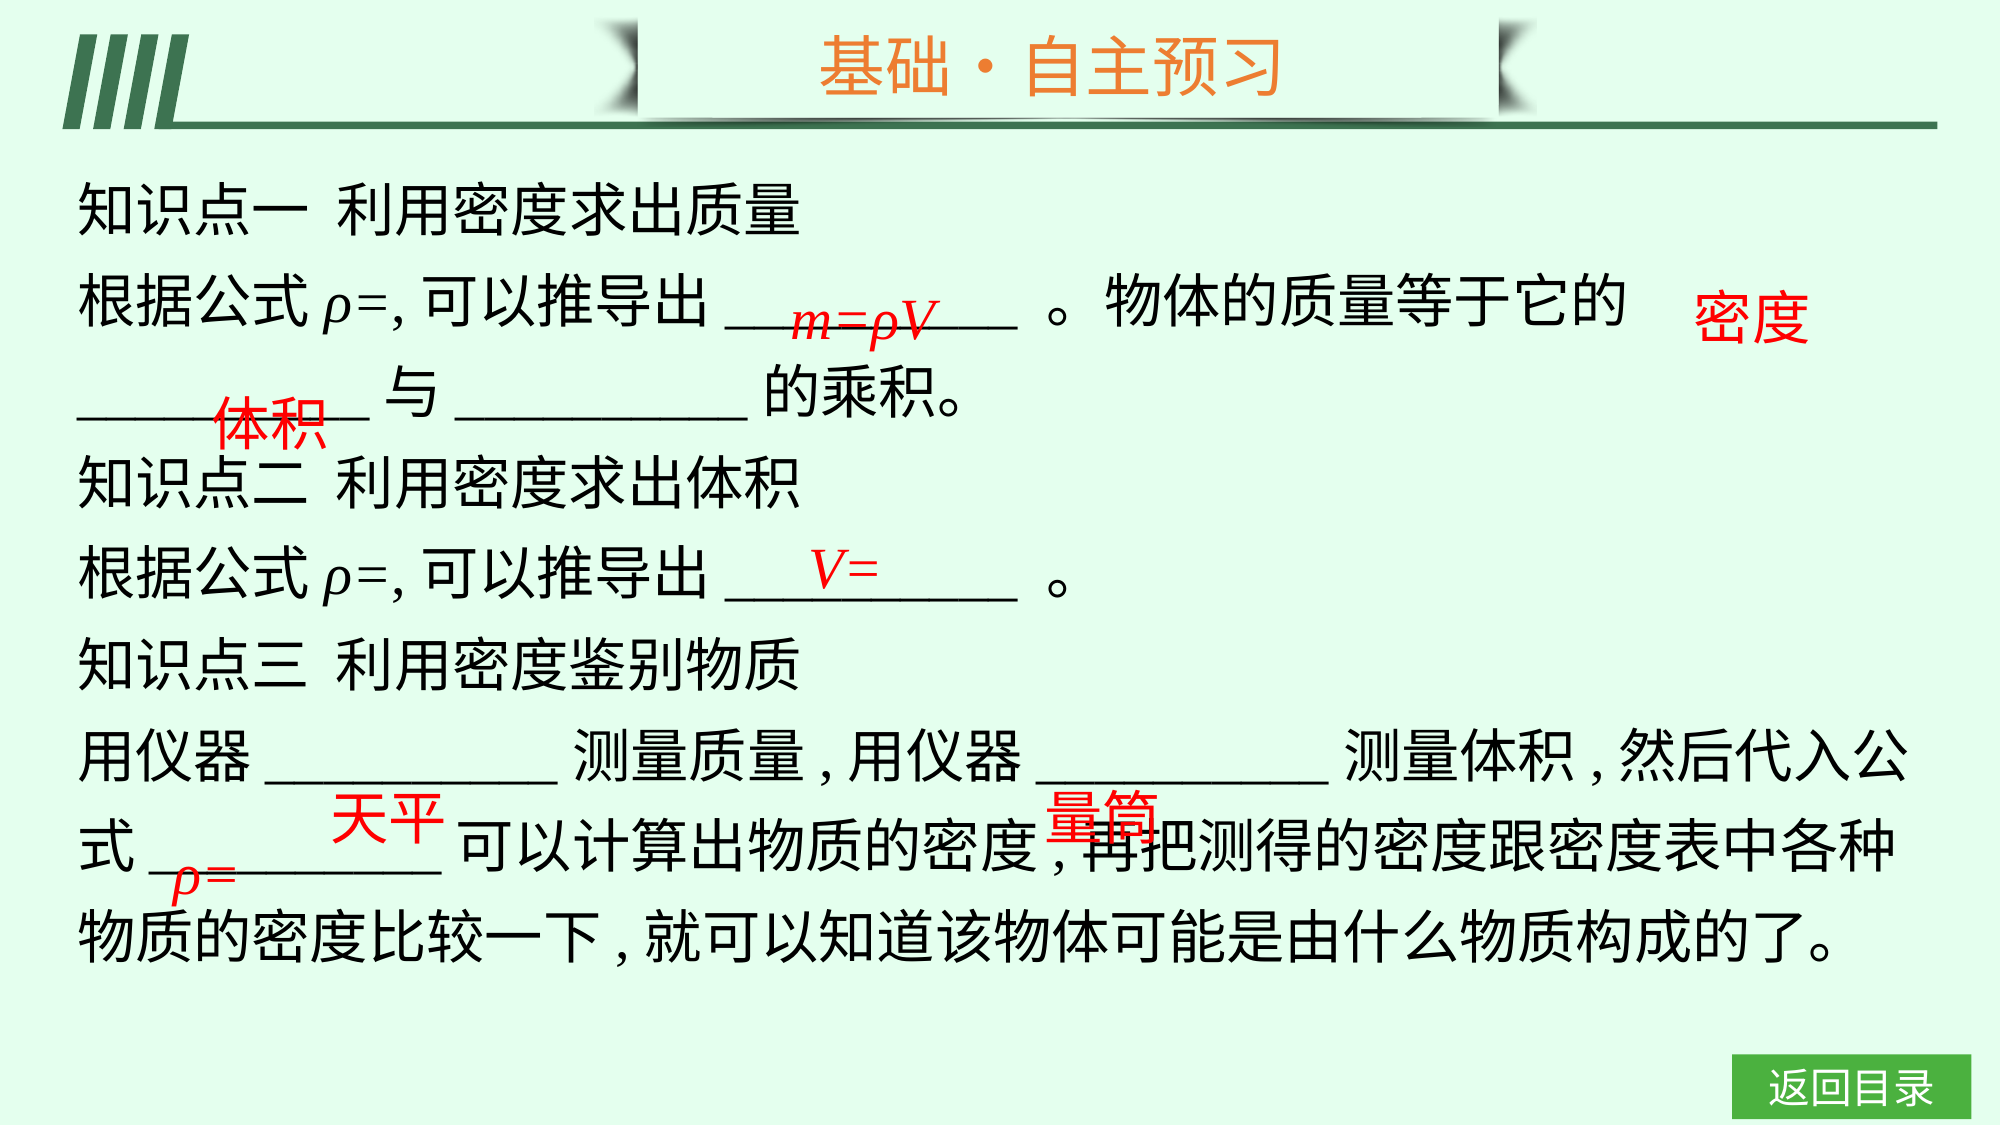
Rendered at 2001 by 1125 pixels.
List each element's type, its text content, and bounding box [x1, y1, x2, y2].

text_box 体积 [197, 358, 357, 465]
text_box 密度 [1679, 253, 1839, 360]
text_box m=ρV [775, 252, 964, 359]
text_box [594, 16, 1537, 127]
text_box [62, 34, 1938, 130]
text_box 量筒 [1029, 753, 1190, 859]
text_box 天平 [316, 753, 476, 859]
